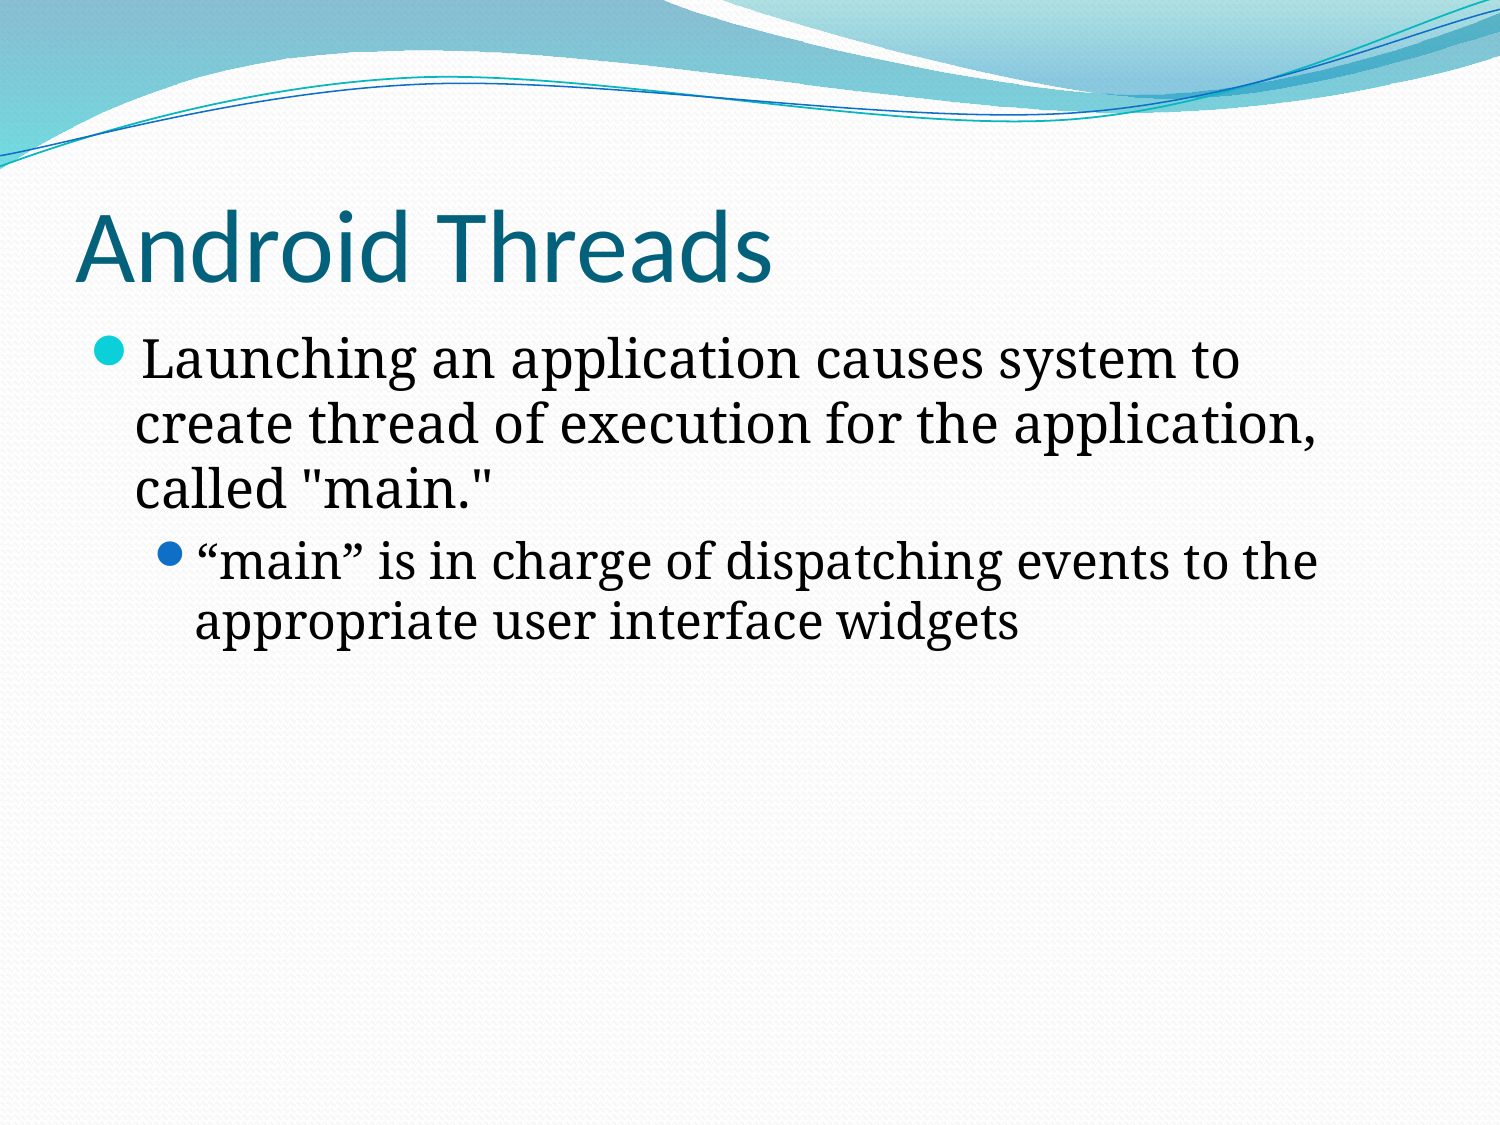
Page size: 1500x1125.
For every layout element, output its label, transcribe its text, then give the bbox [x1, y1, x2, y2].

title Android Threads [75, 115, 1425, 303]
list Launching an application causes system to create thread of execution for the application, called "main." “main” is in charge of dispatching events to the appropriate user interface widgets [75, 317, 1425, 1038]
